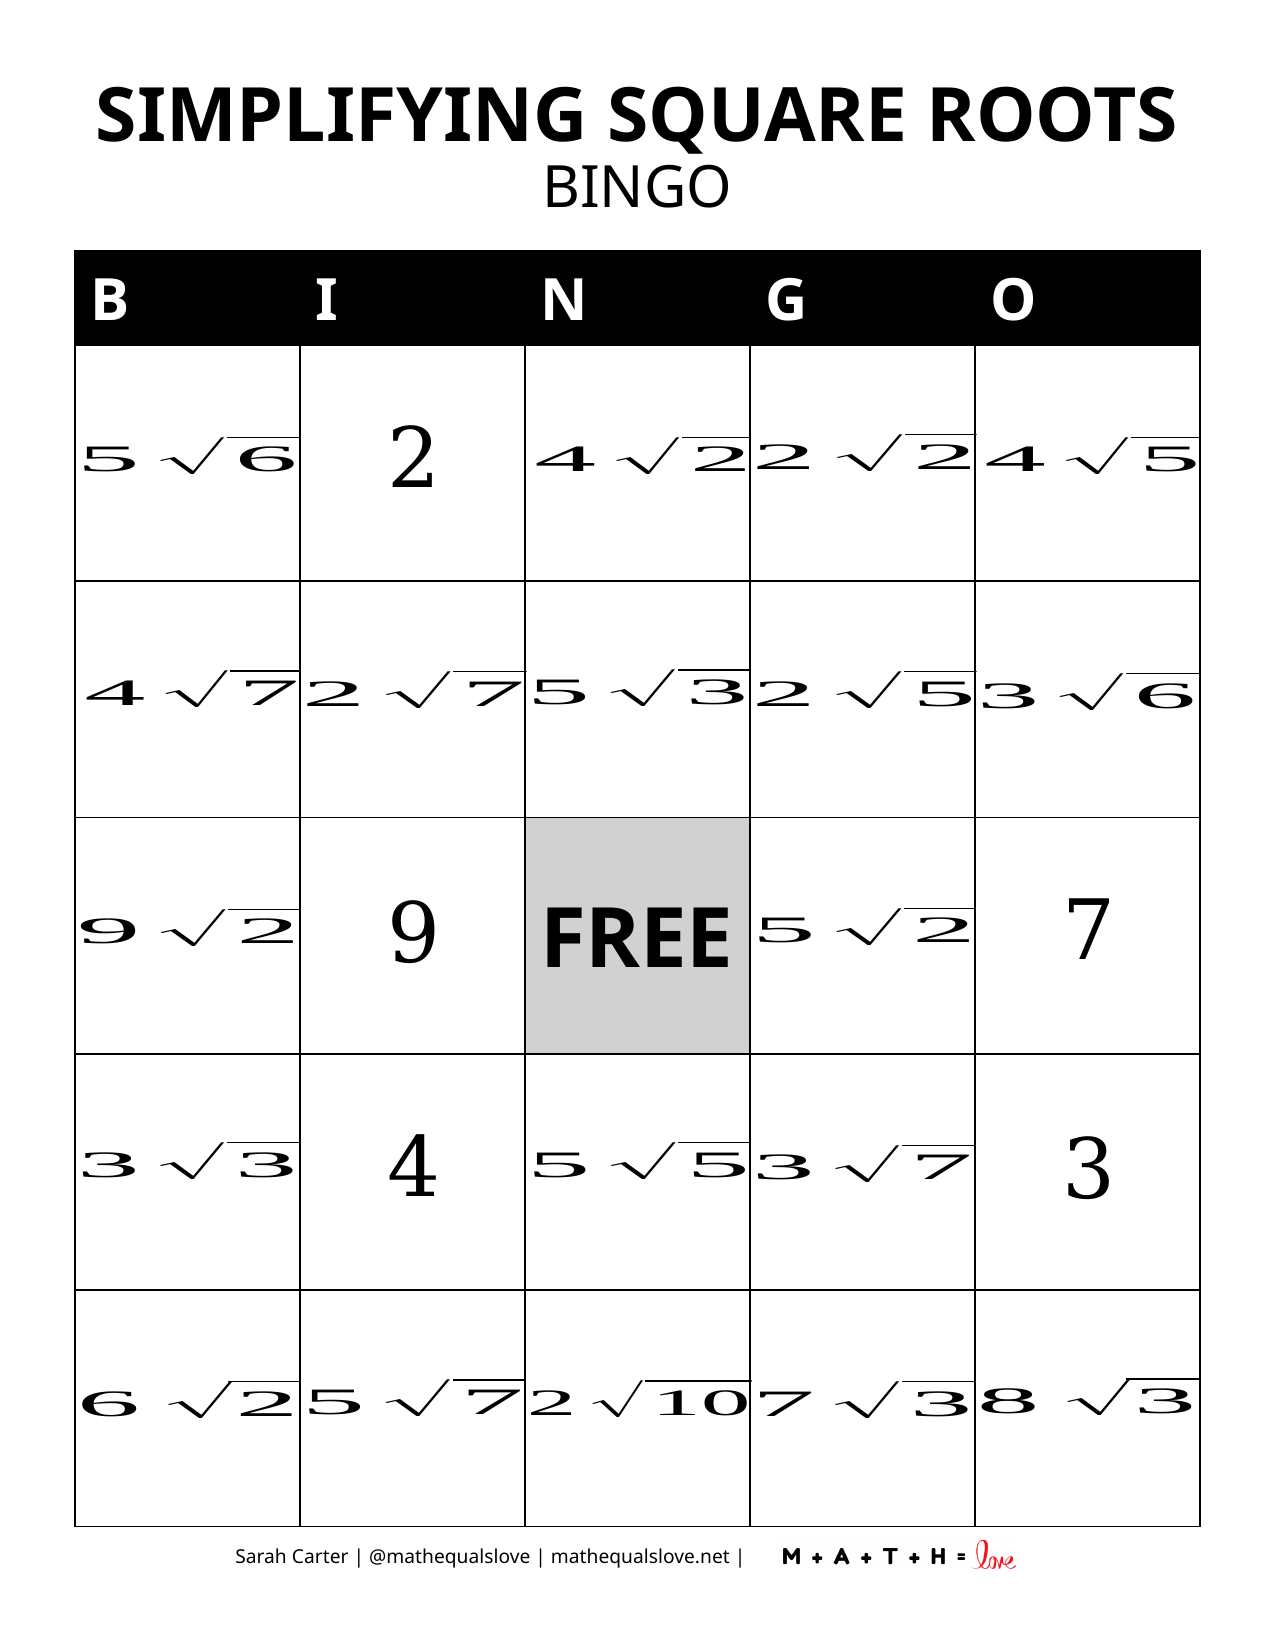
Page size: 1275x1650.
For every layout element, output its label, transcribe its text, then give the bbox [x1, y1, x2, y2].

table_cell [526, 1291, 749, 1526]
table_cell [976, 1291, 1199, 1526]
table_cell [976, 950, 1199, 1053]
text_box 2 [300, 430, 528, 478]
table_cell [526, 582, 749, 817]
table_cell [301, 818, 524, 906]
table_header I [301, 251, 524, 344]
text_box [220, 1535, 1055, 1576]
table_cell [526, 1055, 749, 1289]
table_cell [526, 346, 749, 580]
text_box 7 [975, 902, 1203, 950]
table_cell [976, 346, 1199, 580]
text_box SIMPLIFYING SQUARE ROOTS [74, 59, 1200, 165]
table_cell [76, 818, 299, 1053]
table_cell [301, 1291, 524, 1526]
text_box 3 [975, 1141, 1203, 1189]
table_cell [751, 1291, 974, 1526]
table_cell [76, 346, 299, 580]
text_box 4 [300, 1139, 528, 1187]
table_cell [751, 582, 974, 817]
table_header N [526, 251, 749, 344]
table_cell [751, 346, 974, 580]
table_cell [301, 1187, 524, 1289]
table_cell [301, 478, 524, 580]
table_cell FREE [526, 818, 749, 1053]
table_cell [976, 1189, 1199, 1289]
table_cell [976, 1055, 1199, 1141]
table_header B [76, 251, 299, 344]
table_cell [751, 818, 974, 1053]
text_box BINGO [74, 165, 1200, 226]
table_cell [976, 818, 1199, 902]
table_cell [751, 1055, 974, 1289]
table_cell [76, 582, 299, 817]
table_cell [301, 954, 524, 1053]
table_cell [76, 1291, 299, 1526]
table_header G [751, 251, 974, 344]
table_header O [976, 251, 1199, 344]
table_cell [976, 582, 1199, 817]
table_cell [301, 346, 524, 430]
table_cell [76, 1055, 299, 1289]
table_cell [301, 1055, 524, 1139]
table_cell [301, 582, 524, 817]
text_box 9 [300, 906, 528, 954]
